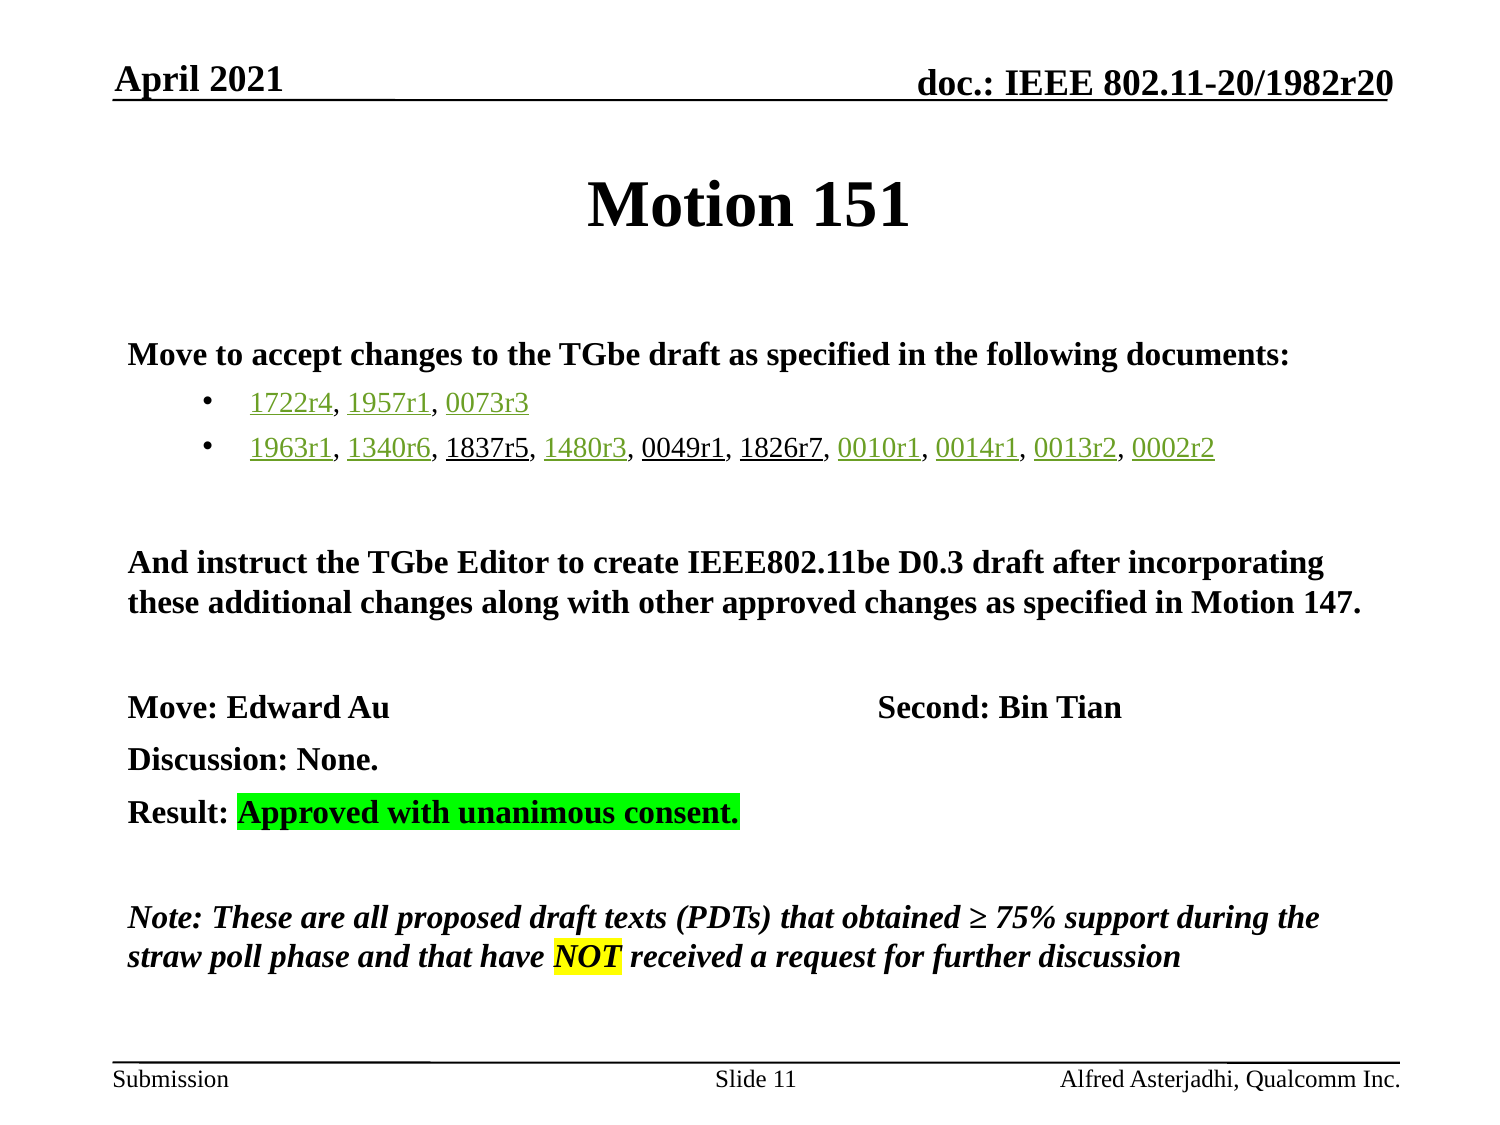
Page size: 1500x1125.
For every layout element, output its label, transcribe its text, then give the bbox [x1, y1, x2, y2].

slide_number Slide 11 [712, 1061, 800, 1123]
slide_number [114, 54, 423, 100]
title Motion 151 [112, 112, 1388, 288]
footer Alfred Asterjadhi, Qualcomm Inc. [878, 1061, 1402, 1093]
list Move to accept changes to the TGbe draft as specified in the following documents: 1722r4, 1957r1, 0073r3 1963r1, 1340r6, 1837r5, 1480r3, 0049r1, 1826r7, 0010r1, 0014r1, 0013r2, 0002r2 And instruct the TGbe Editor to create IEEE802.11be D0.3 draft after incorporating these additional changes along with other approved changes as specified in Motion 147. Move: Edward Au Second: Bin Tian Discussion: None. Result: Approved with unanimous consent. Note: These are all proposed draft texts (PDTs) that obtained ≥ 75% support during the straw poll phase and that have NOT received a request for further discussion [112, 324, 1388, 1000]
